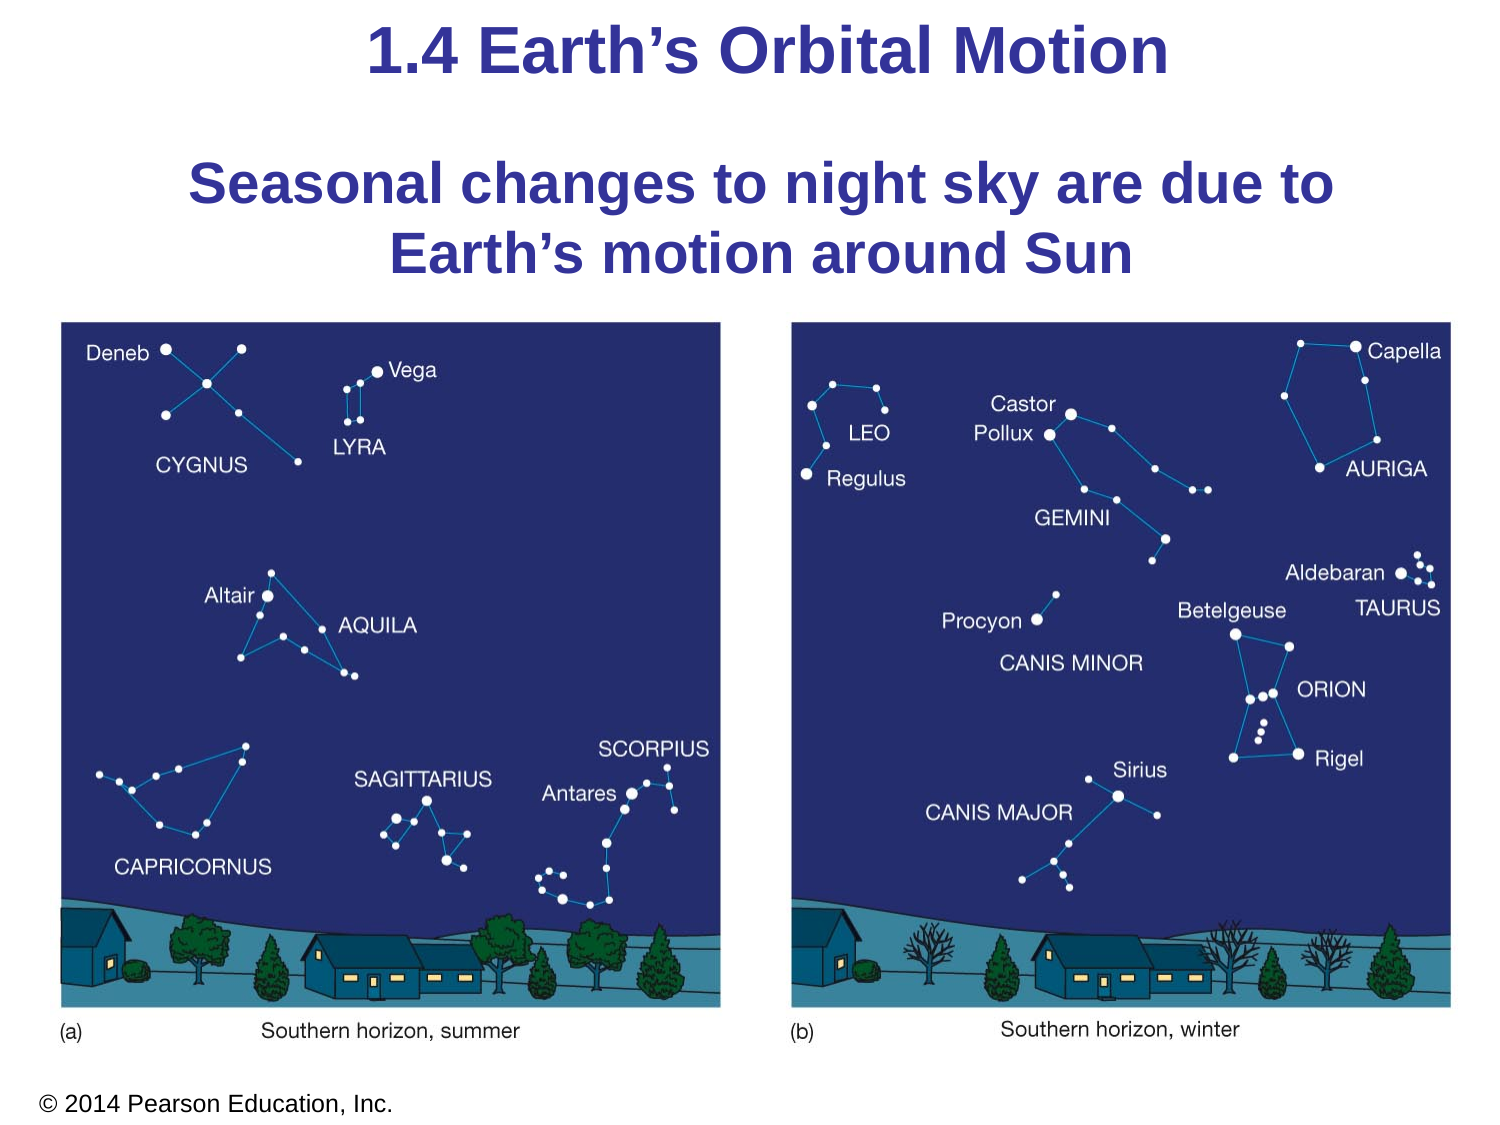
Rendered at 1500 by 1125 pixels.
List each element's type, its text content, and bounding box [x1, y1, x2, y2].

picture [49, 312, 1462, 1049]
text_box 1.4 Earth’s Orbital Motion [87, 0, 1450, 95]
text_box Seasonal changes to night sky are due to Earth’s motion around Sun [62, 137, 1463, 293]
